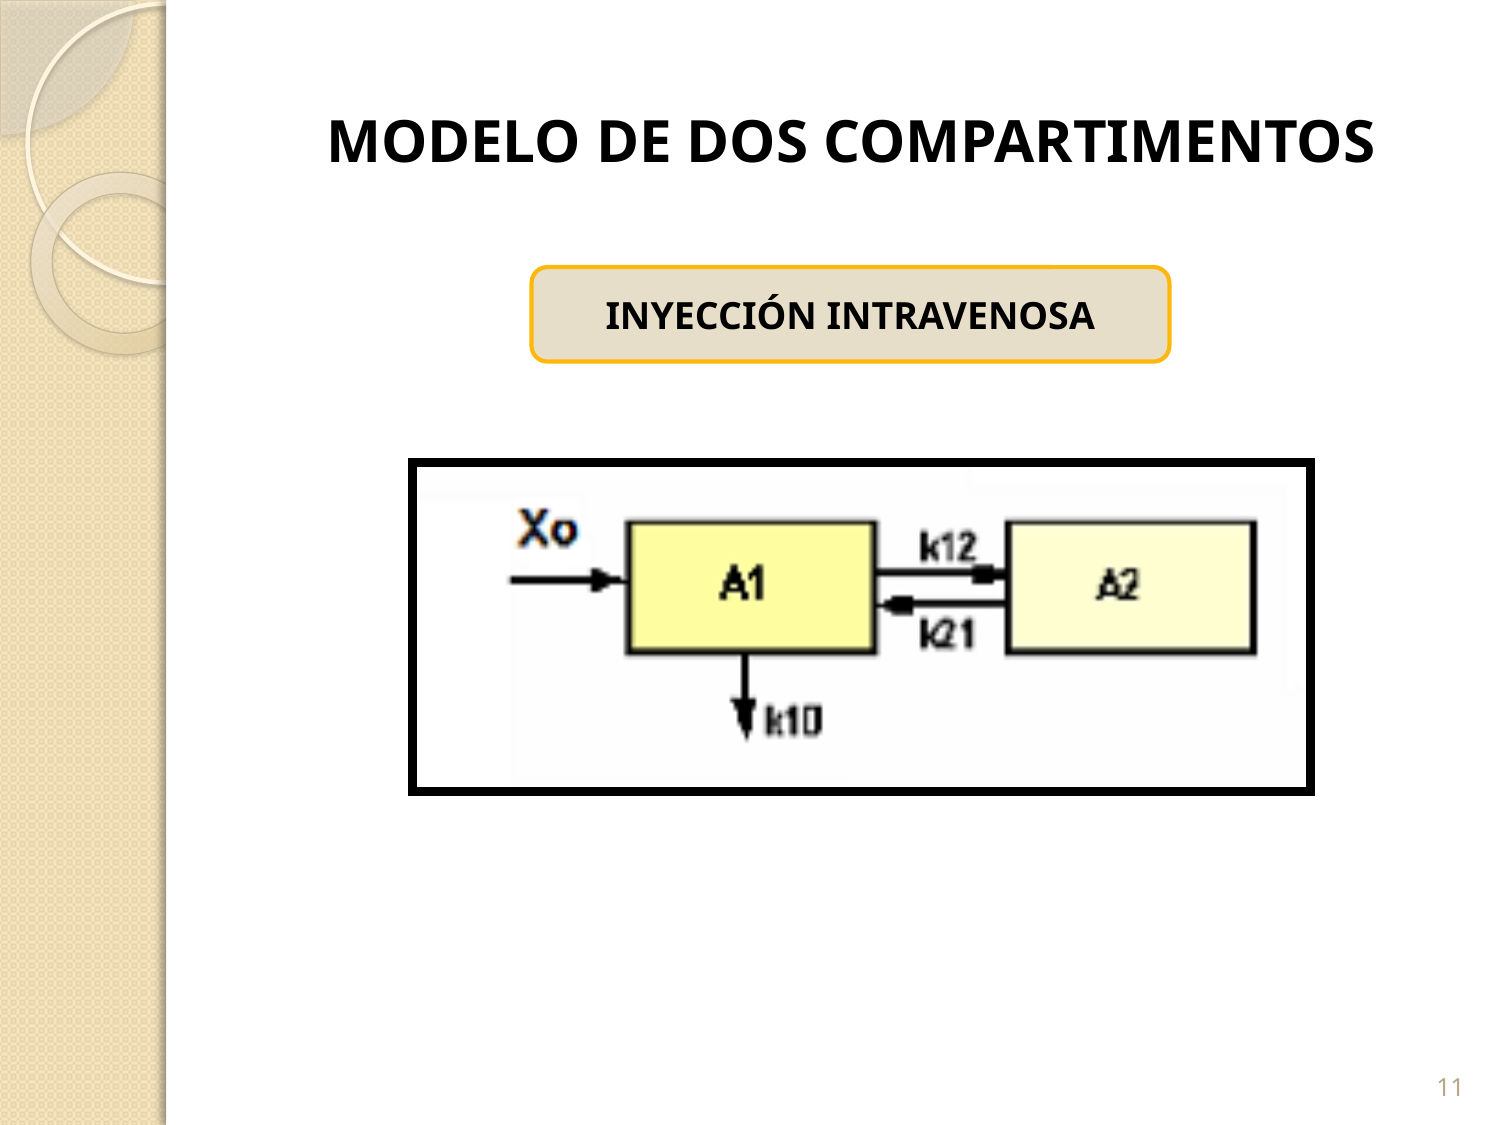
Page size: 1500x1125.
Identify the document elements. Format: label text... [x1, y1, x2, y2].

slide_number 11 [1413, 1034, 1488, 1113]
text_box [417, 467, 1306, 788]
title MODELO DE DOS COMPARTIMENTOS [235, 45, 1466, 233]
text_box INYECCIÓN INTRAVENOSA [529, 264, 1172, 364]
